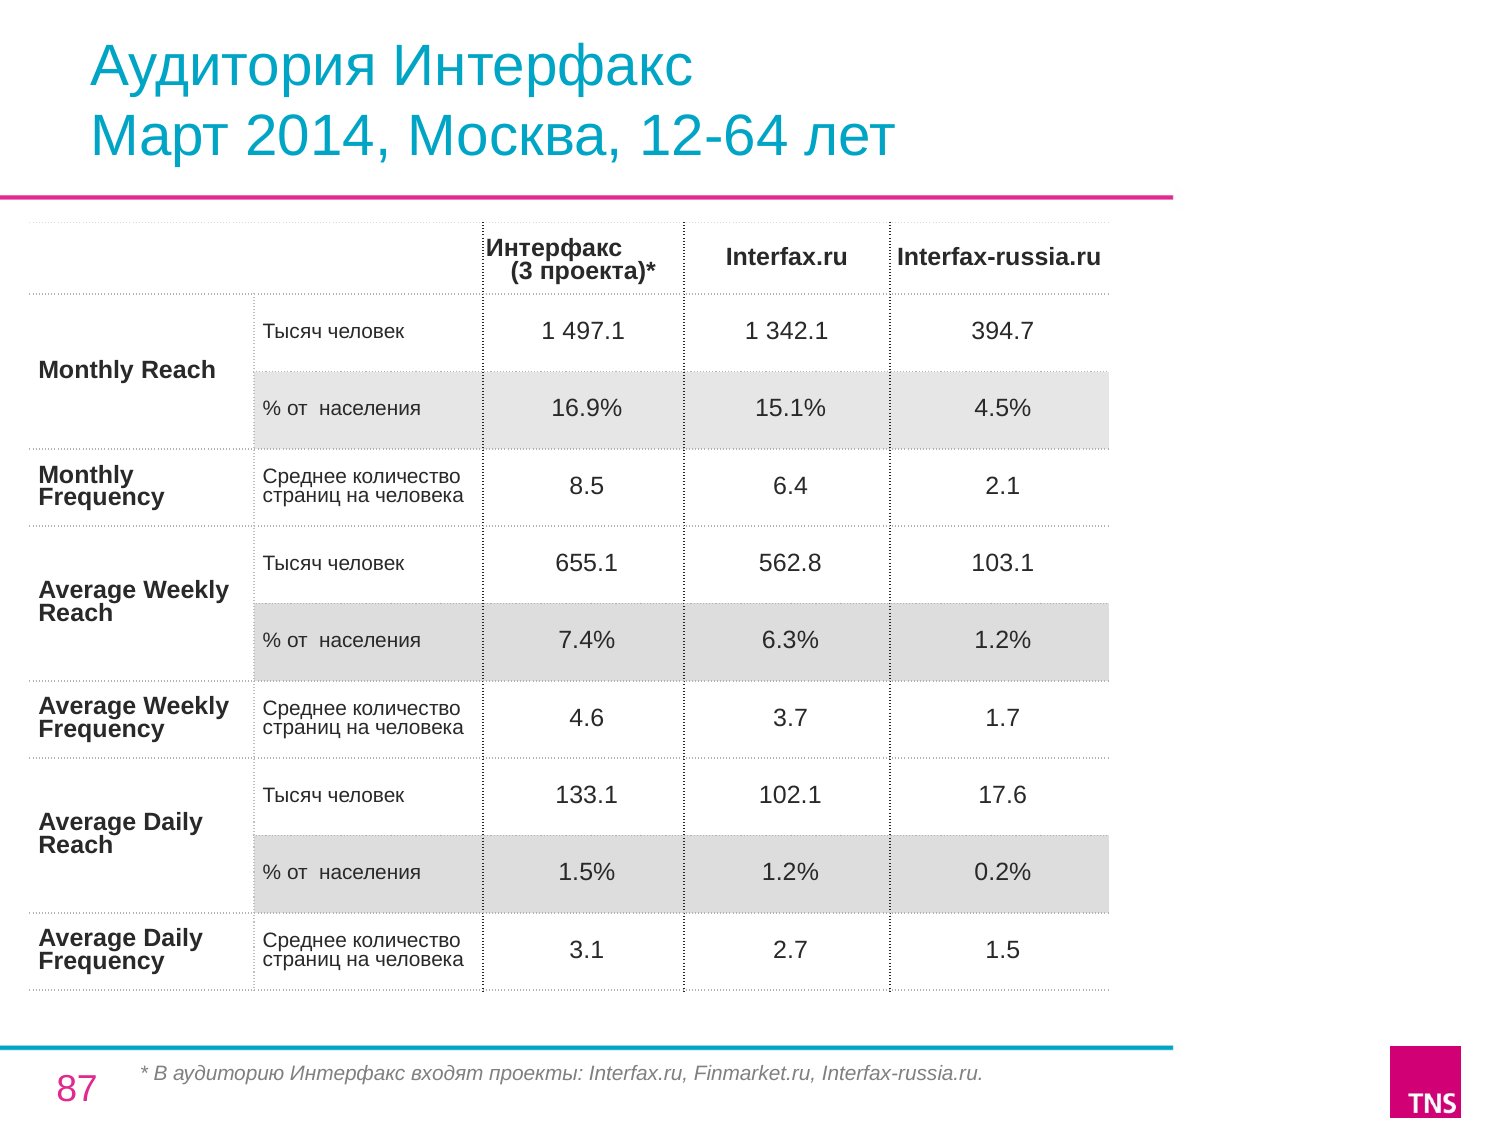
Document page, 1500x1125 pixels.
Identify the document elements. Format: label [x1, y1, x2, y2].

table_header [29, 223, 1109, 294]
table_cell [29, 294, 1109, 990]
text_box [124, 1052, 1463, 1092]
title [74, 8, 1476, 187]
slide_number [40, 1055, 392, 1125]
picture [0, 0, 1500, 1125]
